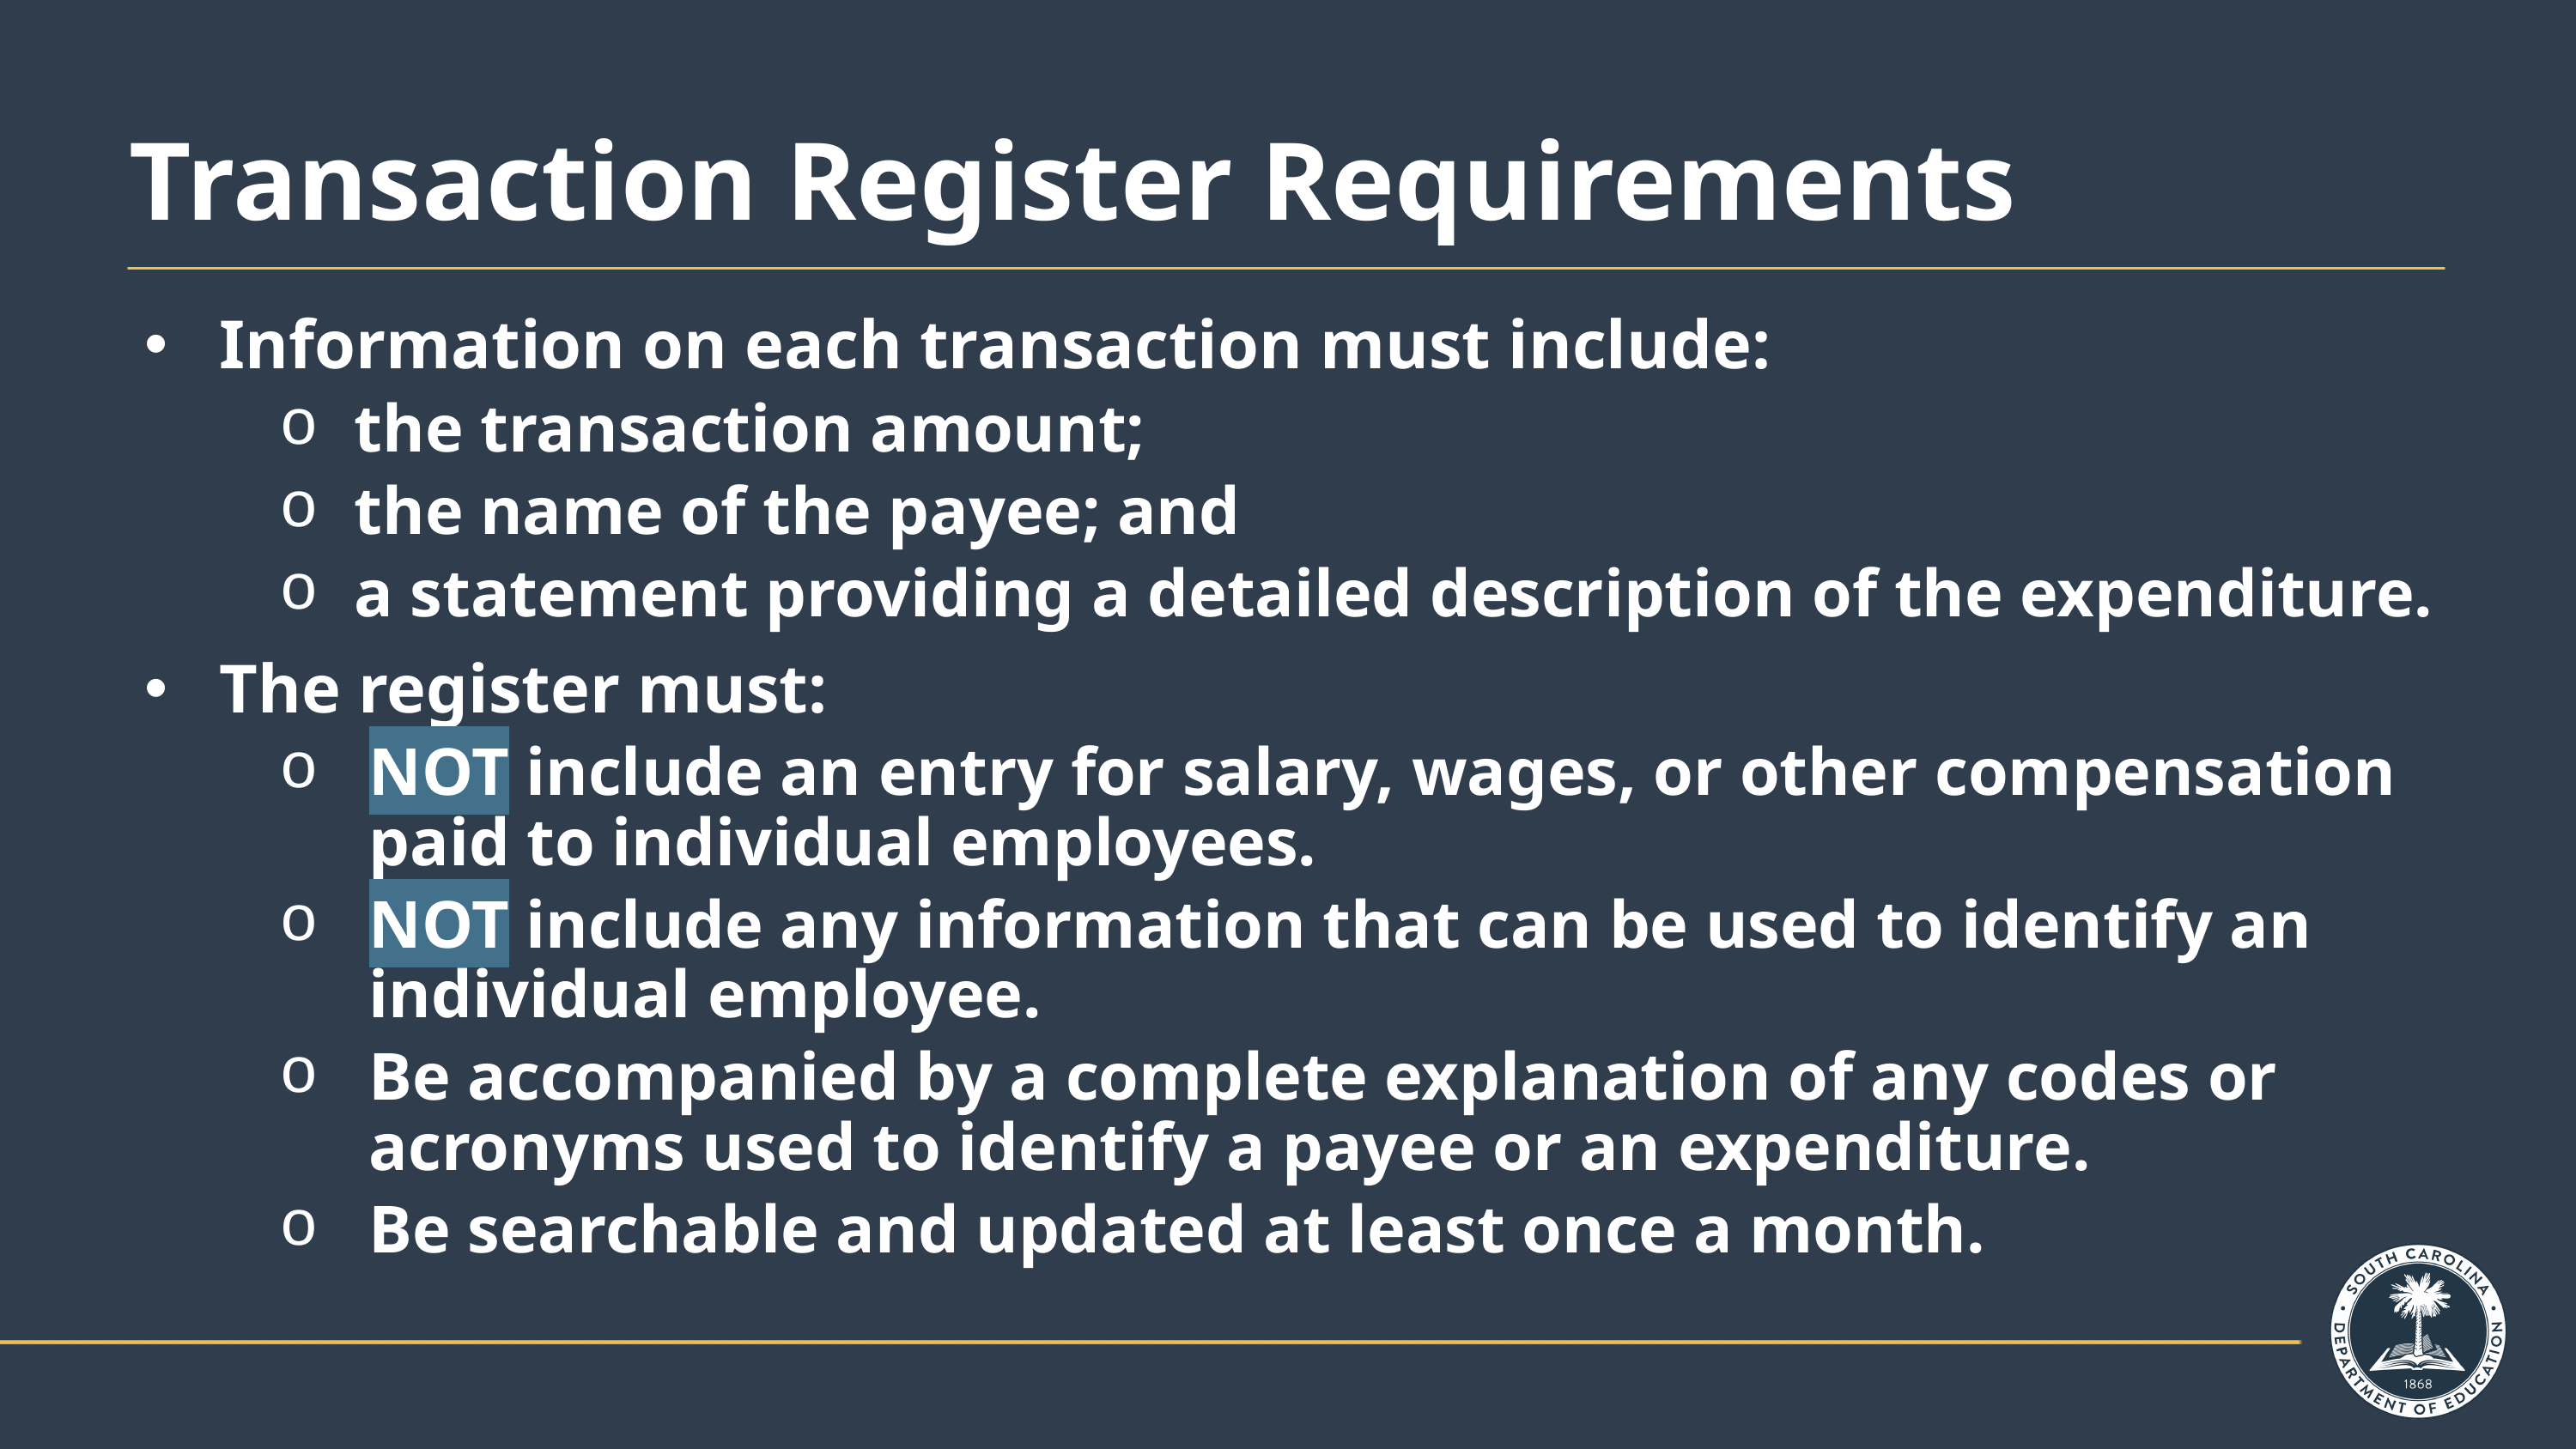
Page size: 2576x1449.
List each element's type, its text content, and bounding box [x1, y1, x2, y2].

picture [2329, 1243, 2507, 1420]
title Transaction Register Requirements [129, 56, 2447, 299]
list Information on each transaction must include: the transaction amount; the name of the payee; and a statement providing a detailed description of the expenditure. The register must: NOT include an entry for salary, wages, or other compensation paid to individual employees. NOT include any information that can be used to identify an individual employee. Be accompanied by a complete explanation of any codes or acronyms used to identify a payee or an expenditure. Be searchable and updated at least once a month. [131, 305, 2450, 1294]
